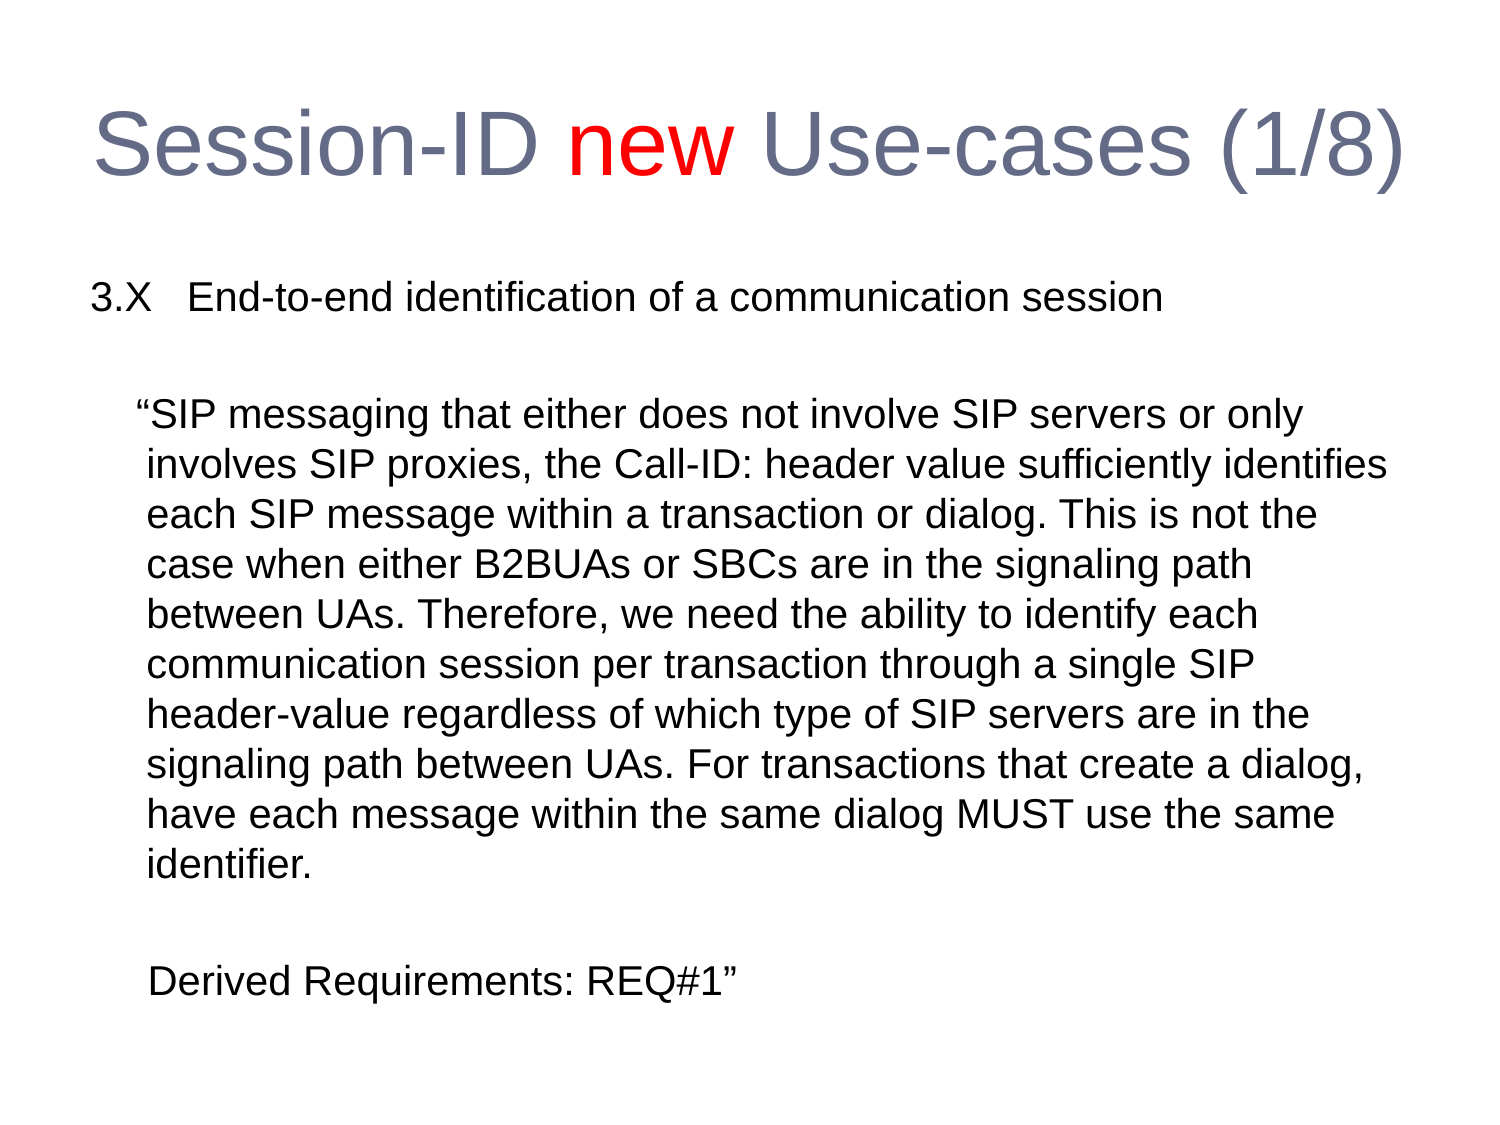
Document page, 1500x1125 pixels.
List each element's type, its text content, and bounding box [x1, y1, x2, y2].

title Session-ID new Use-cases (1/8) [74, 44, 1426, 233]
list 3.X End-to-end identification of a communication session “SIP messaging that either does not involve SIP servers or only involves SIP proxies, the Call-ID: header value sufficiently identifies each SIP message within a transaction or dialog. This is not the case when either B2BUAs or SBCs are in the signaling path between UAs. Therefore, we need the ability to identify each communication session per transaction through a single SIP header-value regardless of which type of SIP servers are in the signaling path between UAs. For transactions that create a dialog, have each message within the same dialog MUST use the same identifier. Derived Requirements: REQ#1” [74, 262, 1426, 1006]
